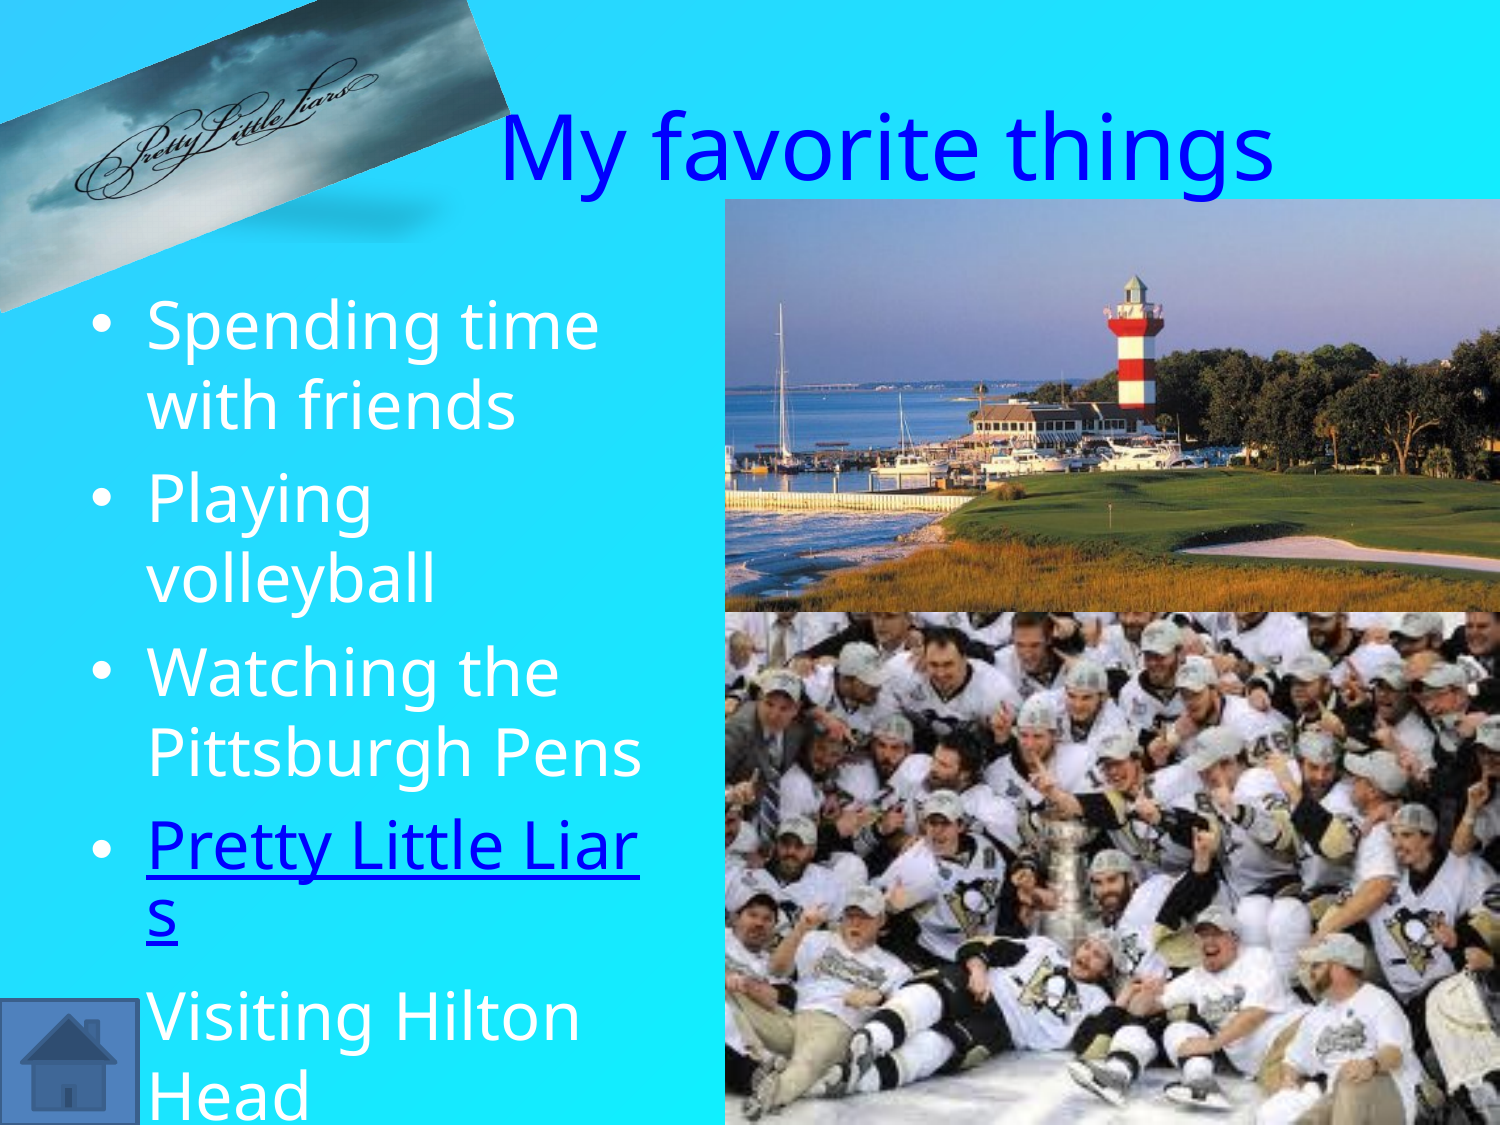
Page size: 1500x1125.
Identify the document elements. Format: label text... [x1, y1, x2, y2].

text_box [0, 998, 140, 1125]
picture [0, 0, 510, 312]
title My favorite things [415, 50, 1500, 238]
list Spending time with friends Playing volleyball Watching the Pittsburgh Pens Pretty Little Liars Visiting Hilton Head [75, 275, 663, 1080]
title My favorite things [212, 232, 280, 238]
picture [724, 199, 1500, 1125]
